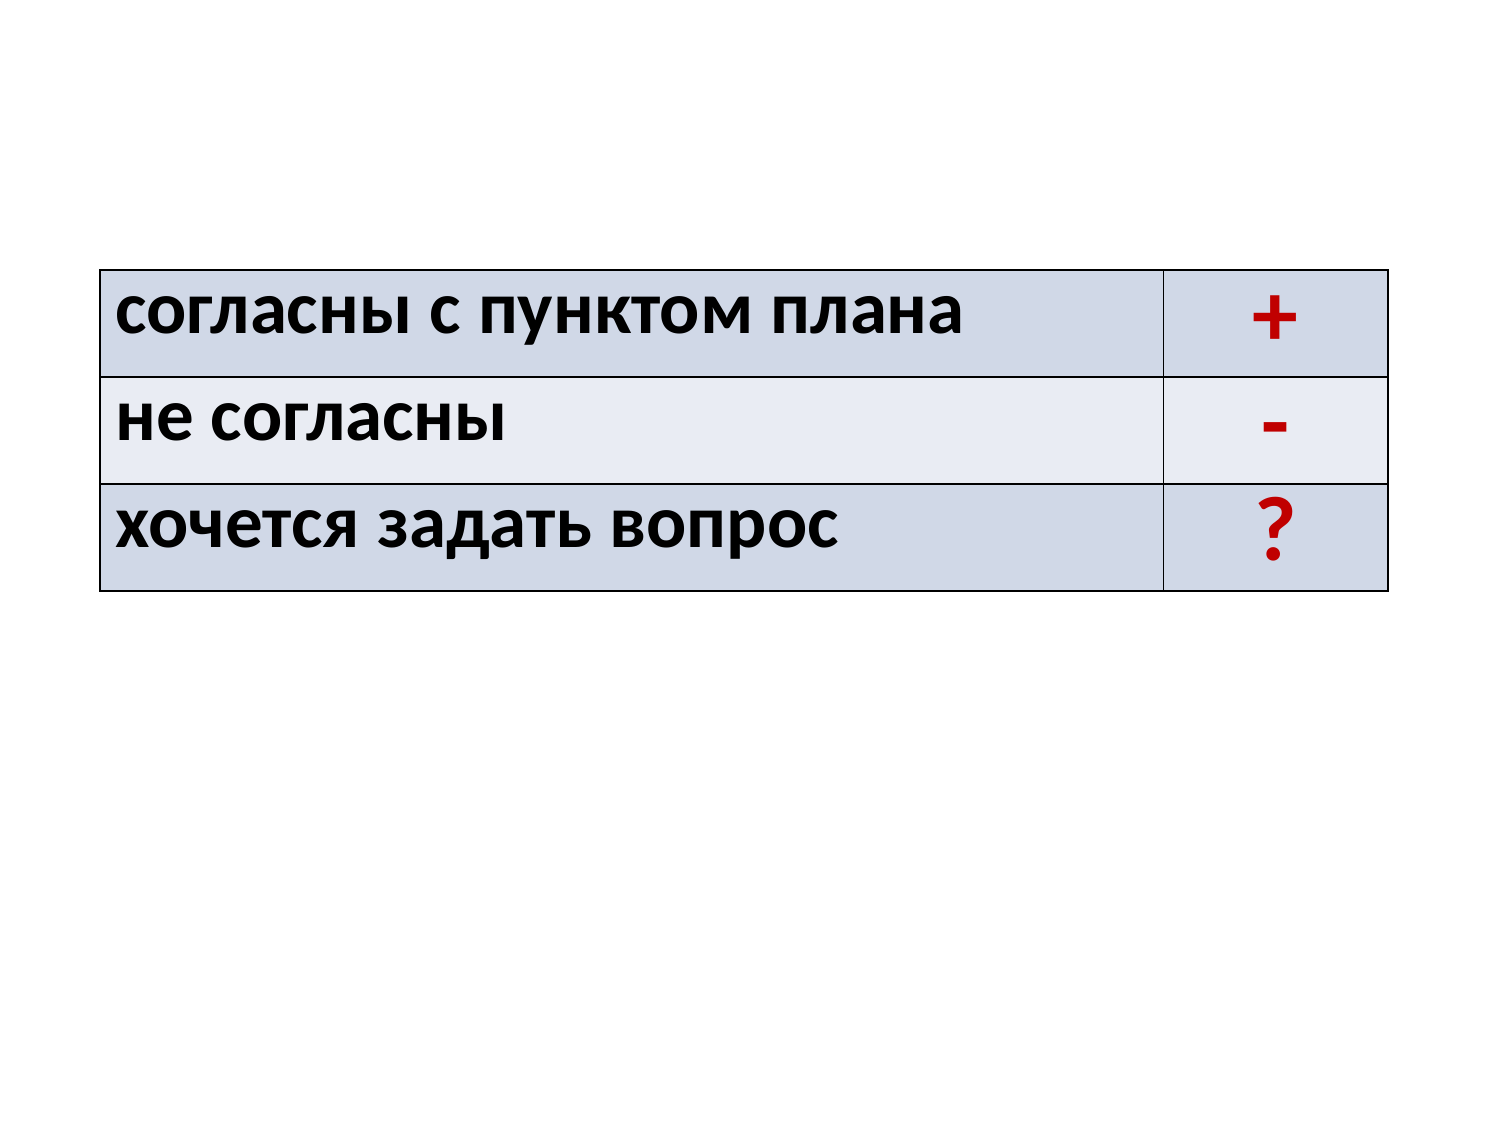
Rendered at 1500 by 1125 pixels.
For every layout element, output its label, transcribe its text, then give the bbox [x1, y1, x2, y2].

table_header согласны с пунктом плана [101, 271, 1163, 376]
table_header + [1164, 271, 1387, 376]
table_cell - [1164, 378, 1387, 483]
table_cell ? [1164, 485, 1387, 590]
table_cell хочется задать вопрос [101, 485, 1163, 590]
table_cell не согласны [101, 378, 1163, 483]
